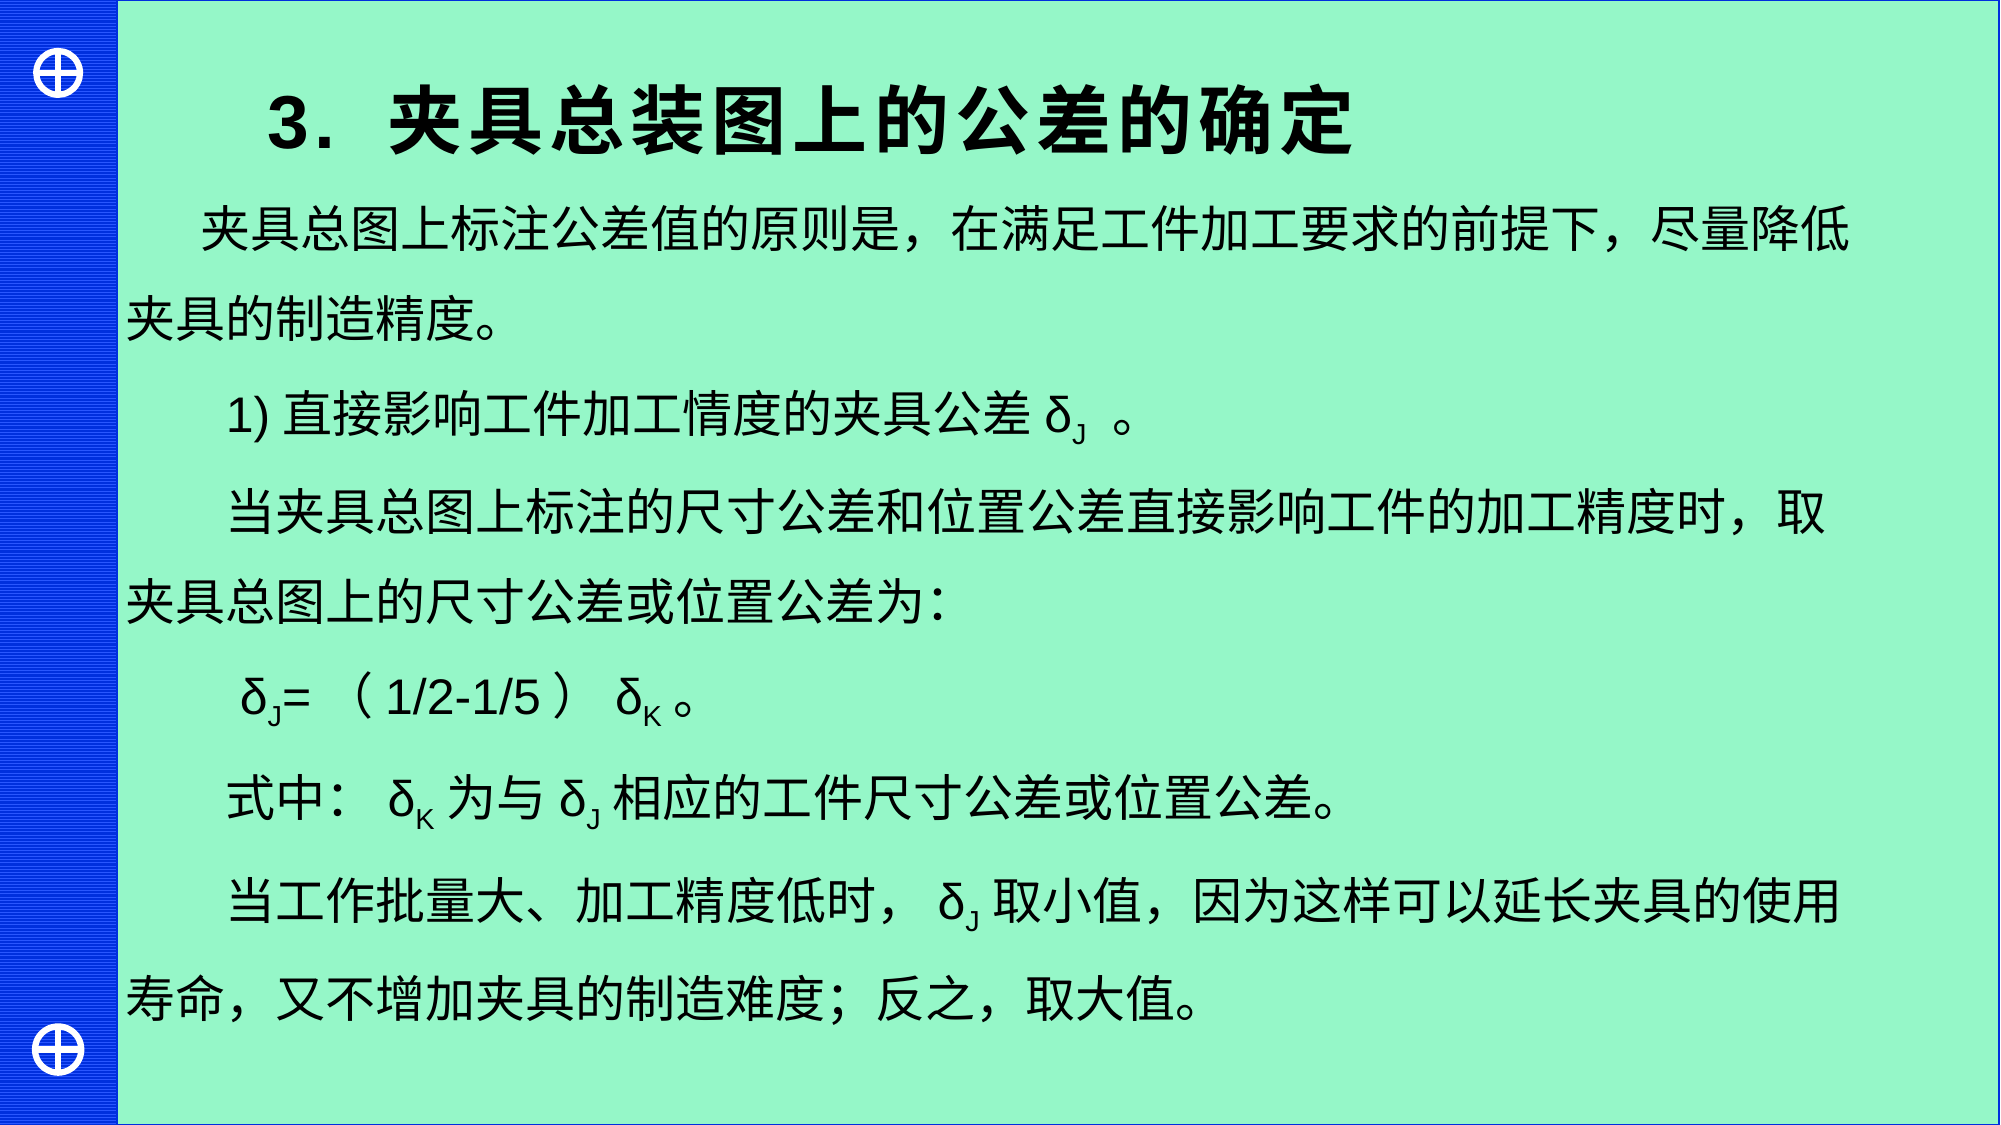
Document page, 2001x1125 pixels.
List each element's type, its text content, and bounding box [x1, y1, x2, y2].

text_box 3. 夹具总装图上的公差的确定 [144, 50, 1432, 160]
text_box 夹具总图上标注公差值的原则是，在满足工件加工要求的前提下，尽量降低夹具的制造精度。 1)直接影响工件加工情度的夹具公差δJ 。 当夹具总图上标注的尺寸公差和位置公差直接影响工件的加工精度时，取夹具总图上的尺寸公差或位置公差为： δJ=（1/2-1/5）δK。 式中：δK为与δJ相应的工件尺寸公差或位置公差。 当工作批量大、加工精度低时，δJ取小值，因为这样可以延长夹具的使用寿命，又不增加夹具的制造难度；反之，取大值。 [111, 160, 1880, 640]
